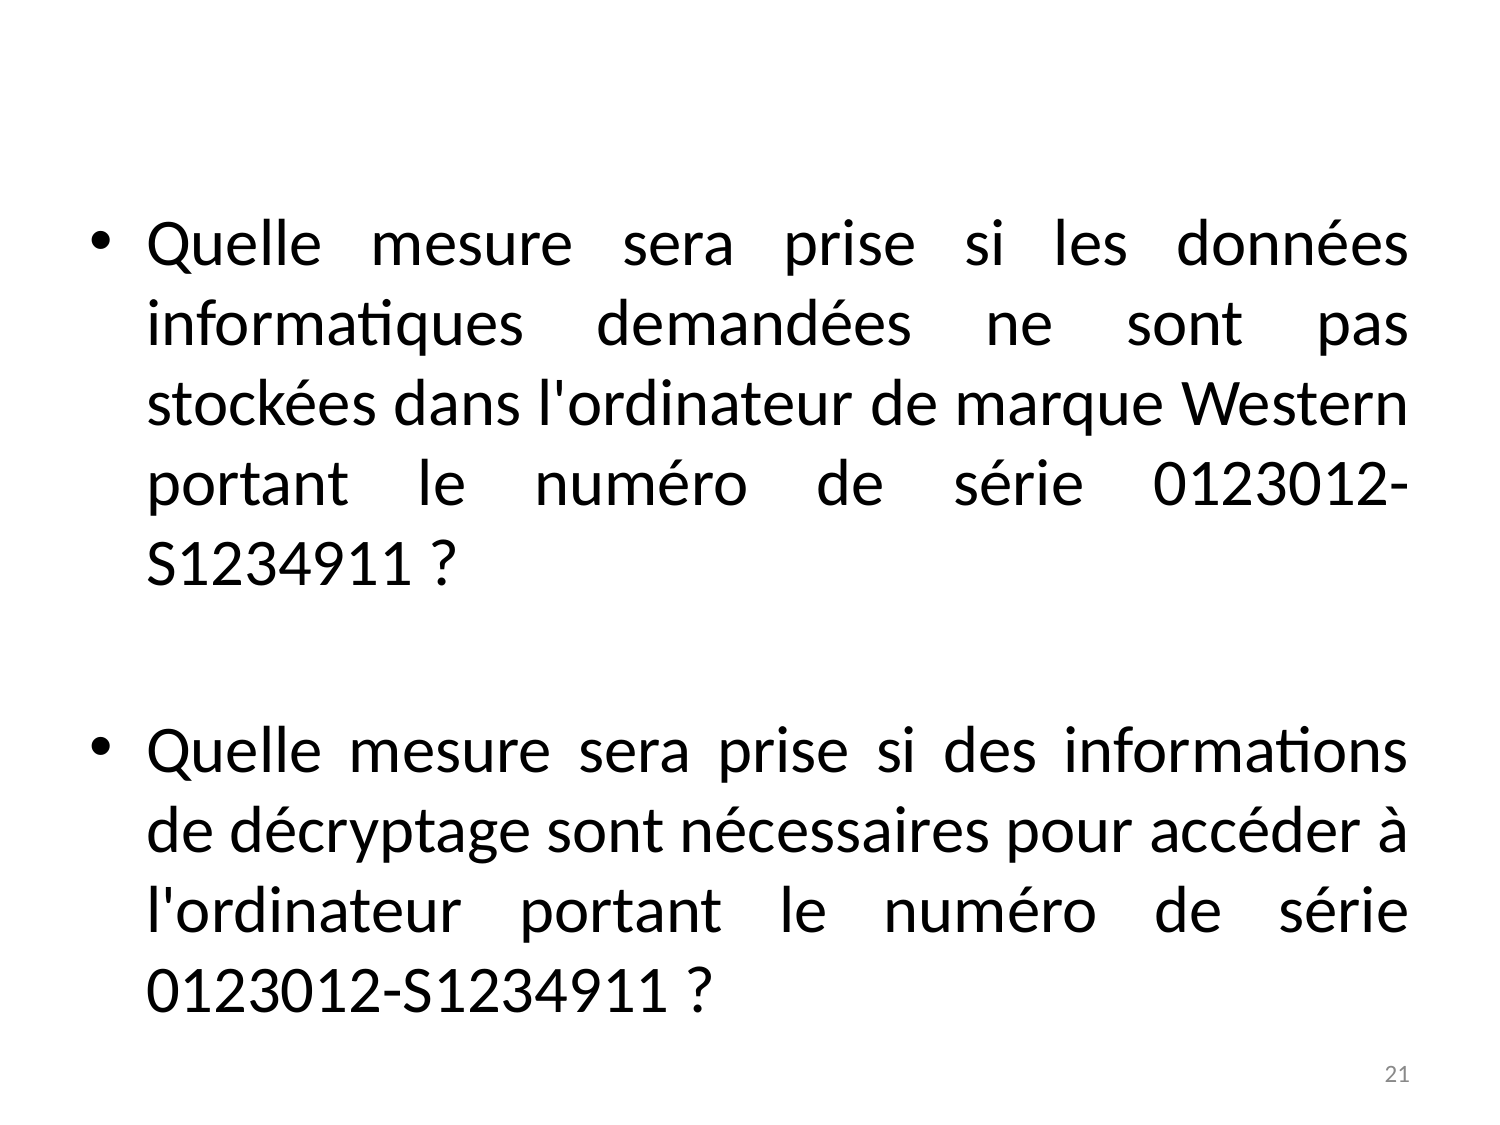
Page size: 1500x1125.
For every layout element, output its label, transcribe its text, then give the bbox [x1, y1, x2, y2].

text_box Quelle mesure sera prise si les données informatiques demandées ne sont pas stockées dans l'ordinateur de marque Western portant le numéro de série 0123012-S1234911 ? Quelle mesure sera prise si des informations de décryptage sont nécessaires pour accéder à l'ordinateur portant le numéro de série 0123012-S1234911 ? [74, 98, 1425, 1115]
slide_number 21 [1074, 1042, 1425, 1103]
